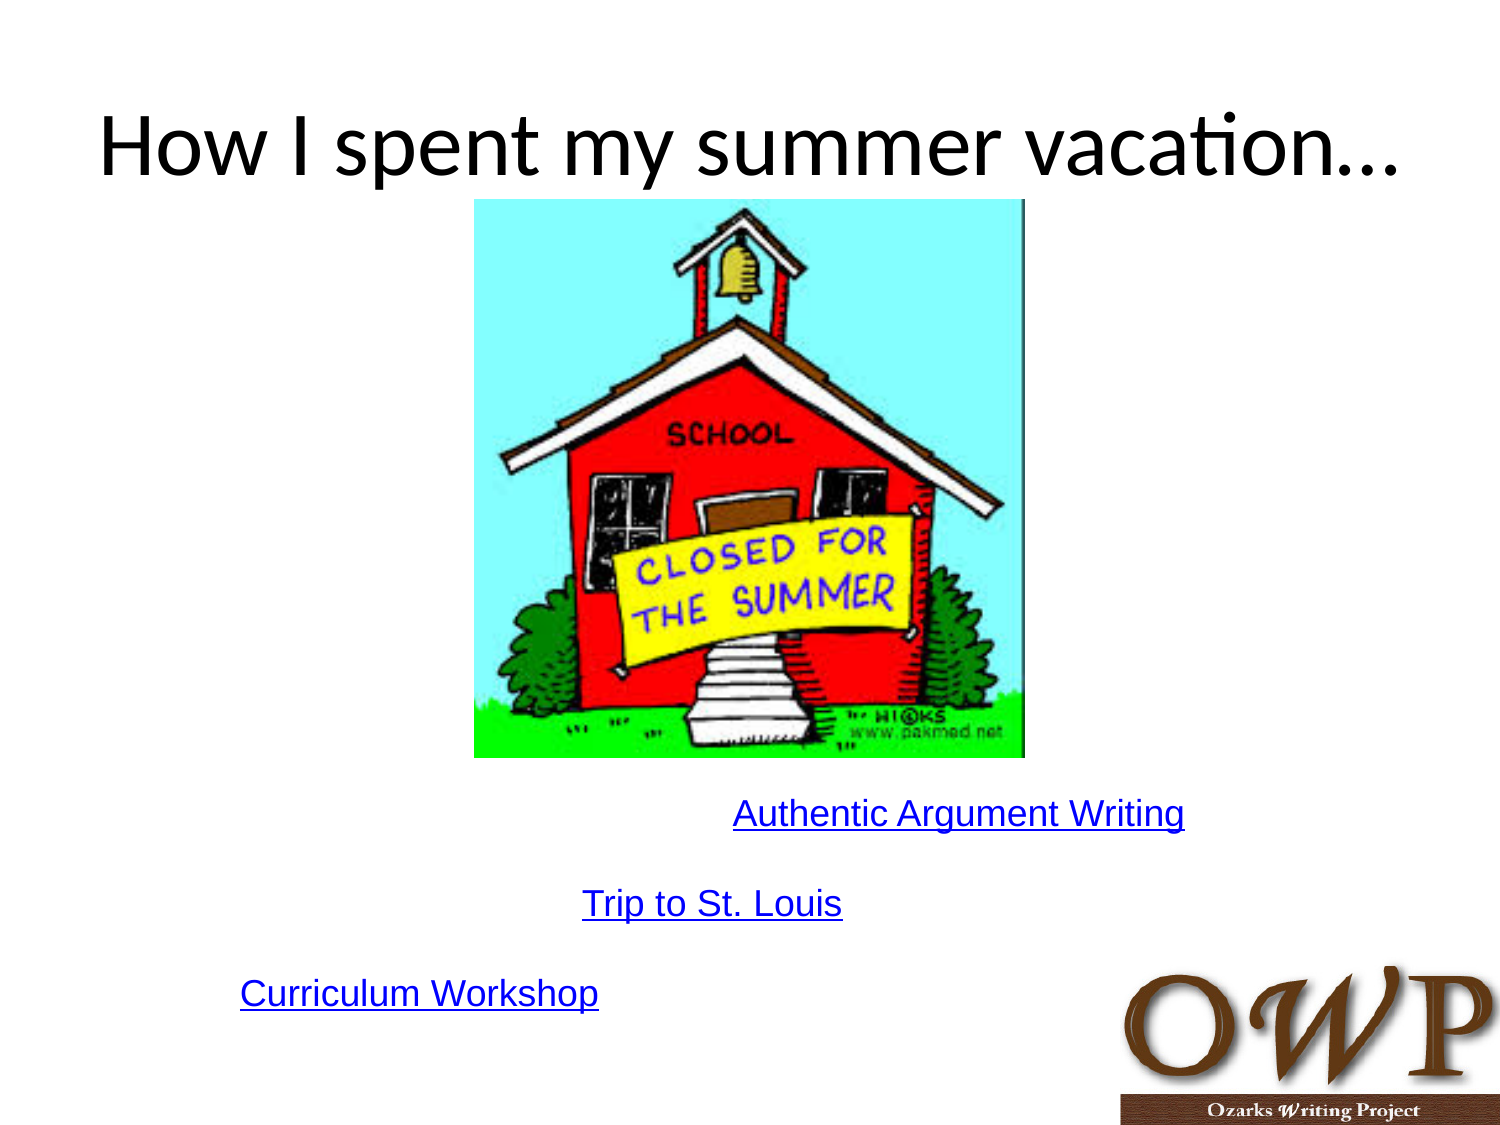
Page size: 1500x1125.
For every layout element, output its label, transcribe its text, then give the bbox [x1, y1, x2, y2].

text_box Authentic Argument Writing Trip to St. Louis Curriculum Workshop [224, 782, 1200, 1022]
title How I spent my summer vacation… [74, 44, 1426, 233]
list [474, 199, 1026, 758]
picture [1120, 957, 1500, 1125]
